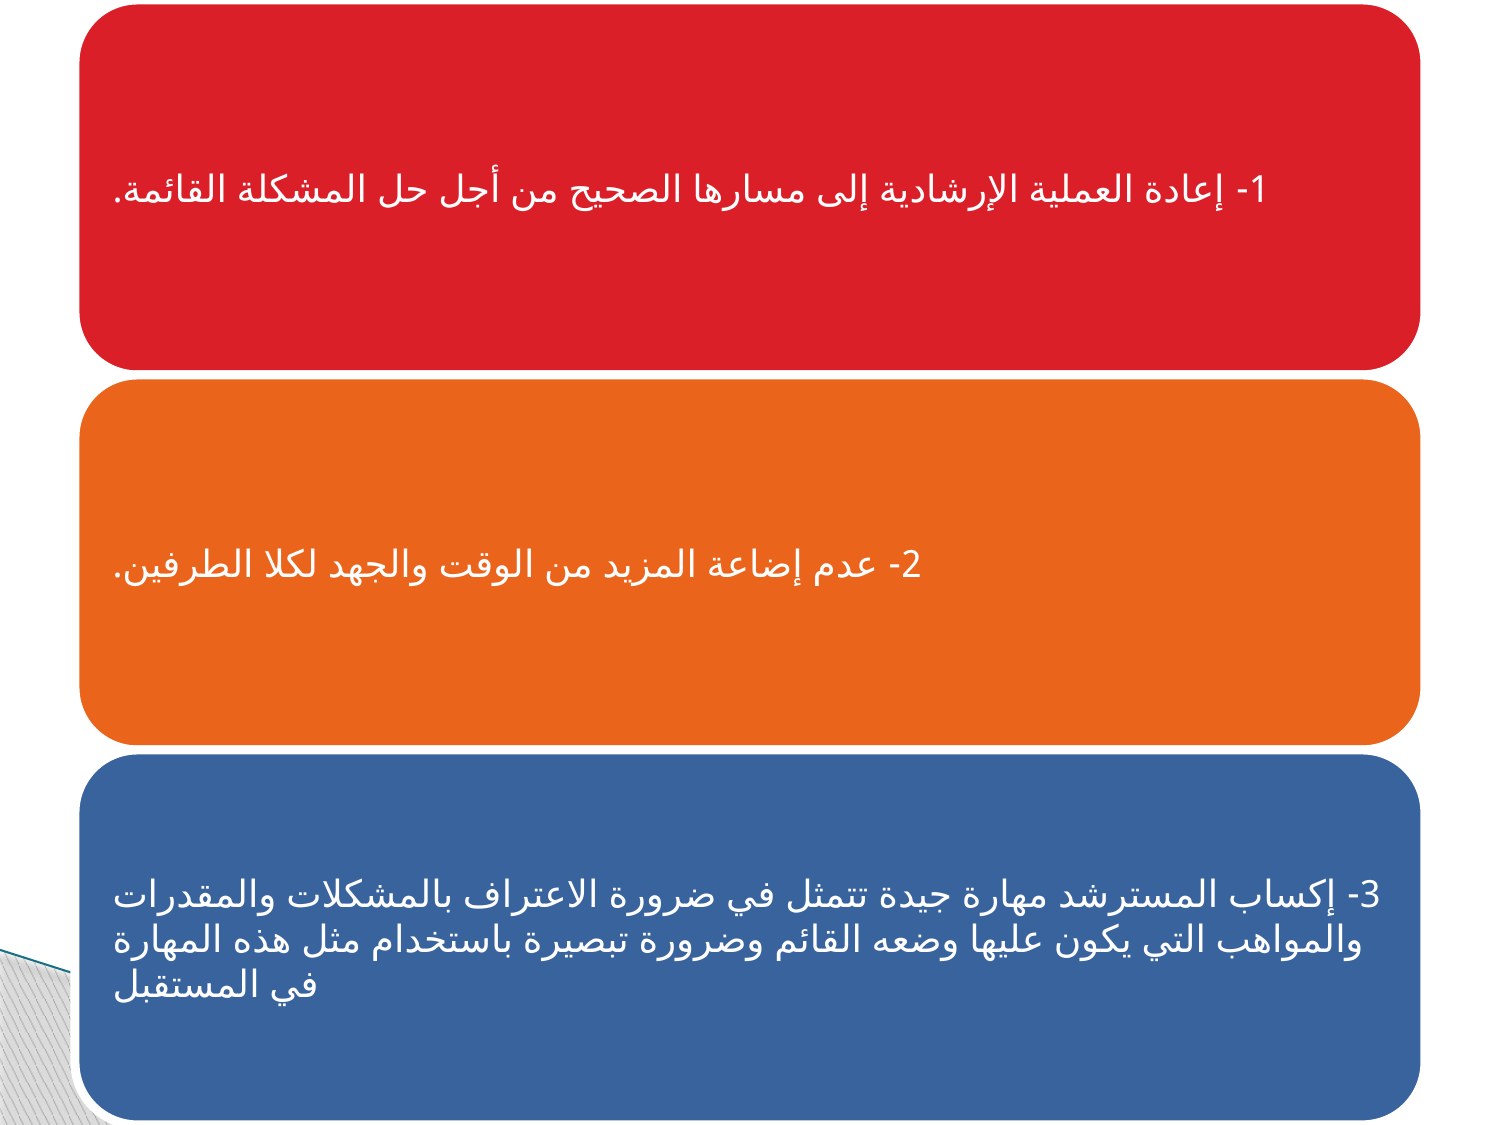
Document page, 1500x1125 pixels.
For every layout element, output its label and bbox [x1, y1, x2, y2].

list [74, 0, 1426, 1125]
